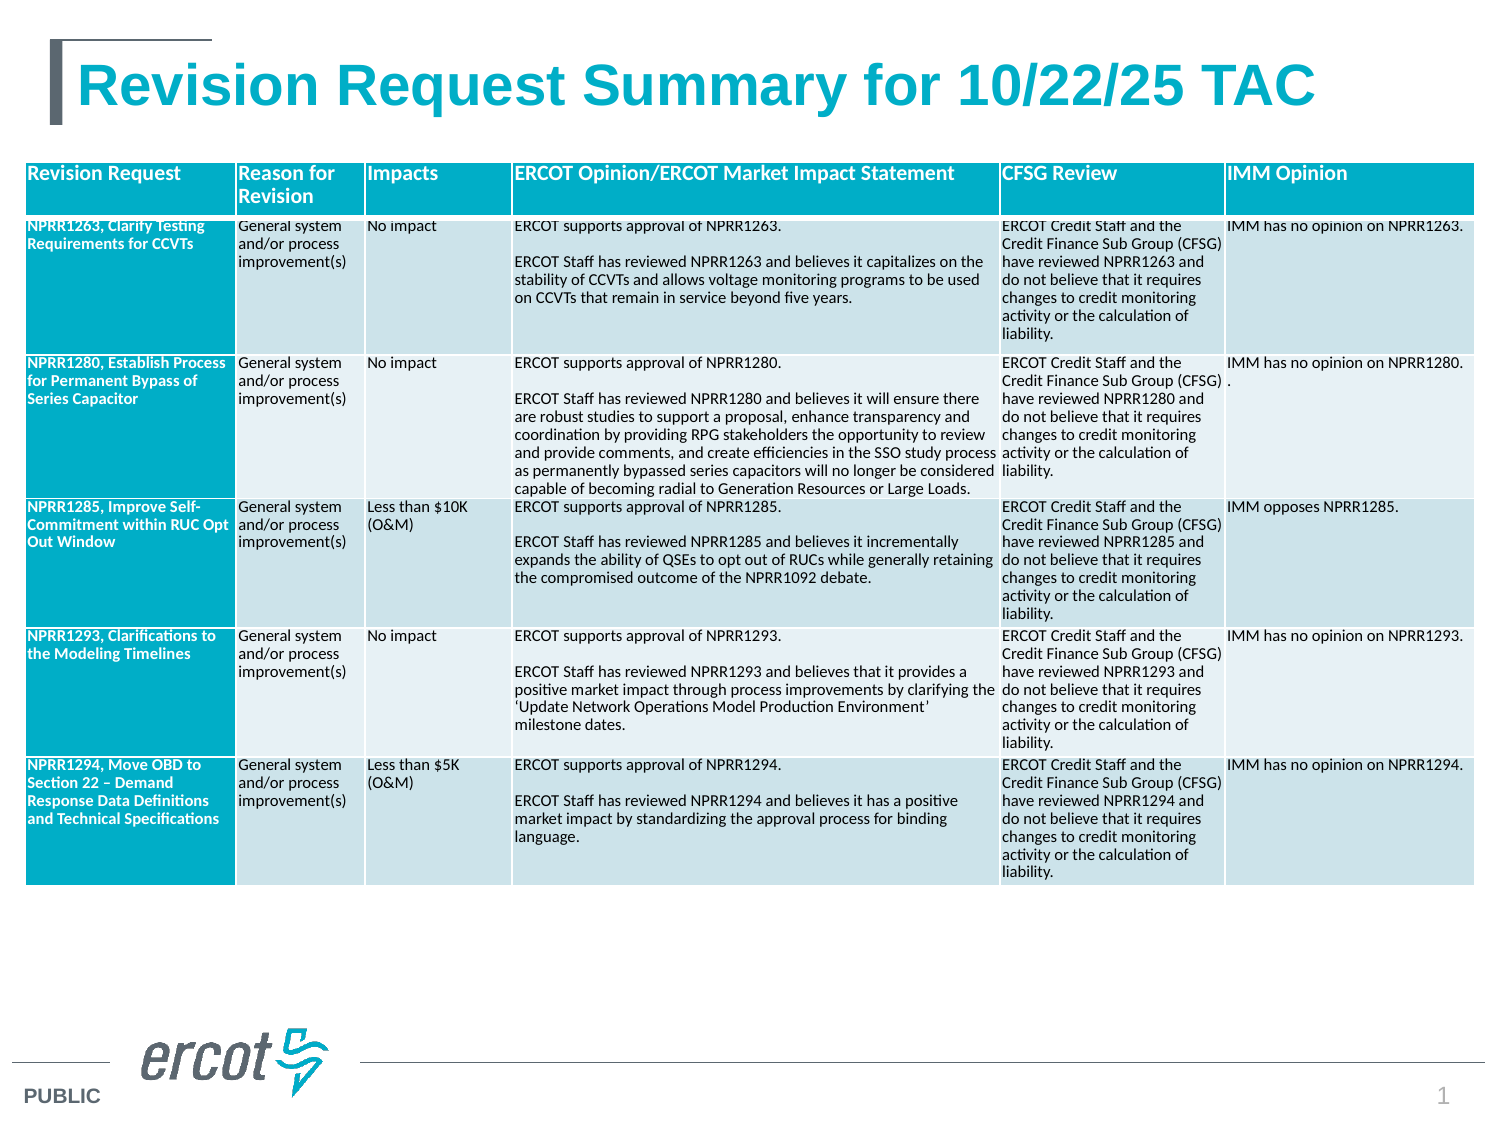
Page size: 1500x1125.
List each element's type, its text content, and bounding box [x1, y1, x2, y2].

table_cell General system and/or process improvement(s) [237, 758, 364, 885]
table_cell ERCOT Credit Staff and the Credit Finance Sub Group (CFSG) have reviewed NPRR1293 and do not believe that it requires changes to credit monitoring activity or the calculation of liability. [1001, 629, 1224, 756]
table_cell ERCOT supports approval of NPRR1280. ERCOT Staff has reviewed NPRR1280 and believes it will ensure there are robust studies to support a proposal, enhance transparency and coordination by providing RPG stakeholders the opportunity to review and provide comments, and create efficiencies in the SSO study process as permanently bypassed series capacitors will no longer be considered capable of becoming radial to Generation Resources or Large Loads. [513, 356, 999, 498]
table_cell General system and/or process improvement(s) [237, 499, 364, 627]
title Revision Request Summary for 10/22/25 TAC [62, 39, 1463, 125]
table_cell IMM has no opinion on NPRR1294. [1226, 758, 1474, 885]
table_cell Less than $10K (O&M) [366, 499, 511, 627]
table_header ERCOT Opinion/ERCOT Market Impact Statement [513, 163, 999, 215]
table_header Impacts [366, 163, 511, 215]
table_cell IMM has no opinion on NPRR1280. . [1226, 356, 1474, 498]
table_cell ERCOT supports approval of NPRR1294. ERCOT Staff has reviewed NPRR1294 and believes it has a positive market impact by standardizing the approval process for binding language. [513, 758, 999, 885]
table_cell ERCOT supports approval of NPRR1293. ERCOT Staff has reviewed NPRR1293 and believes that it provides a positive market impact through process improvements by clarifying the ‘Update Network Operations Model Production Environment’ milestone dates. [513, 629, 999, 756]
table_cell ERCOT supports approval of NPRR1285. ERCOT Staff has reviewed NPRR1285 and believes it incrementally expands the ability of QSEs to opt out of RUCs while generally retaining the compromised outcome of the NPRR1092 debate. [513, 499, 999, 627]
table_cell IMM has no opinion on NPRR1263. [1226, 221, 1474, 354]
table_cell IMM has no opinion on NPRR1293. [1226, 629, 1474, 756]
table_cell ERCOT Credit Staff and the Credit Finance Sub Group (CFSG) have reviewed NPRR1294 and do not believe that it requires changes to credit monitoring activity or the calculation of liability. [1001, 758, 1224, 885]
table_cell NPRR1293, Clarifications to the Modeling Timelines [26, 629, 235, 756]
table_cell NPRR1263, Clarify Testing Requirements for CCVTs [26, 221, 235, 354]
table_cell ERCOT Credit Staff and the Credit Finance Sub Group (CFSG) have reviewed NPRR1280 and do not believe that it requires changes to credit monitoring activity or the calculation of liability. [1001, 356, 1224, 498]
table_cell General system and/or process improvement(s) [237, 221, 364, 354]
table_cell No impact [366, 221, 511, 354]
table_cell ERCOT Credit Staff and the Credit Finance Sub Group (CFSG) have reviewed NPRR1263 and do not believe that it requires changes to credit monitoring activity or the calculation of liability. [1001, 221, 1224, 354]
table_cell ERCOT supports approval of NPRR1263. ERCOT Staff has reviewed NPRR1263 and believes it capitalizes on the stability of CCVTs and allows voltage monitoring programs to be used on CCVTs that remain in service beyond five years. [513, 221, 999, 354]
table_cell No impact [366, 629, 511, 756]
table_cell NPRR1294, Move OBD to Section 22 – Demand Response Data Definitions and Technical Specifications [26, 758, 235, 885]
table_cell IMM opposes NPRR1285. [1226, 499, 1474, 627]
table_header CFSG Review [1001, 163, 1224, 215]
table_cell NPRR1280, Establish Process for Permanent Bypass of Series Capacitor [26, 356, 235, 498]
slide_number 1 [1400, 1076, 1488, 1113]
table_cell ERCOT Credit Staff and the Credit Finance Sub Group (CFSG) have reviewed NPRR1285 and do not believe that it requires changes to credit monitoring activity or the calculation of liability. [1001, 499, 1224, 627]
table_header IMM Opinion [1226, 163, 1474, 215]
table_cell Less than $5K (O&M) [366, 758, 511, 885]
table_cell General system and/or process improvement(s) [237, 629, 364, 756]
table_header Revision Request [26, 163, 235, 215]
picture [137, 1024, 332, 1100]
table_header Reason for Revision [237, 163, 364, 215]
table_cell NPRR1285, Improve Self-Commitment within RUC Opt Out Window [26, 499, 235, 627]
table_cell No impact [366, 356, 511, 498]
table_cell General system and/or process improvement(s) [237, 356, 364, 498]
